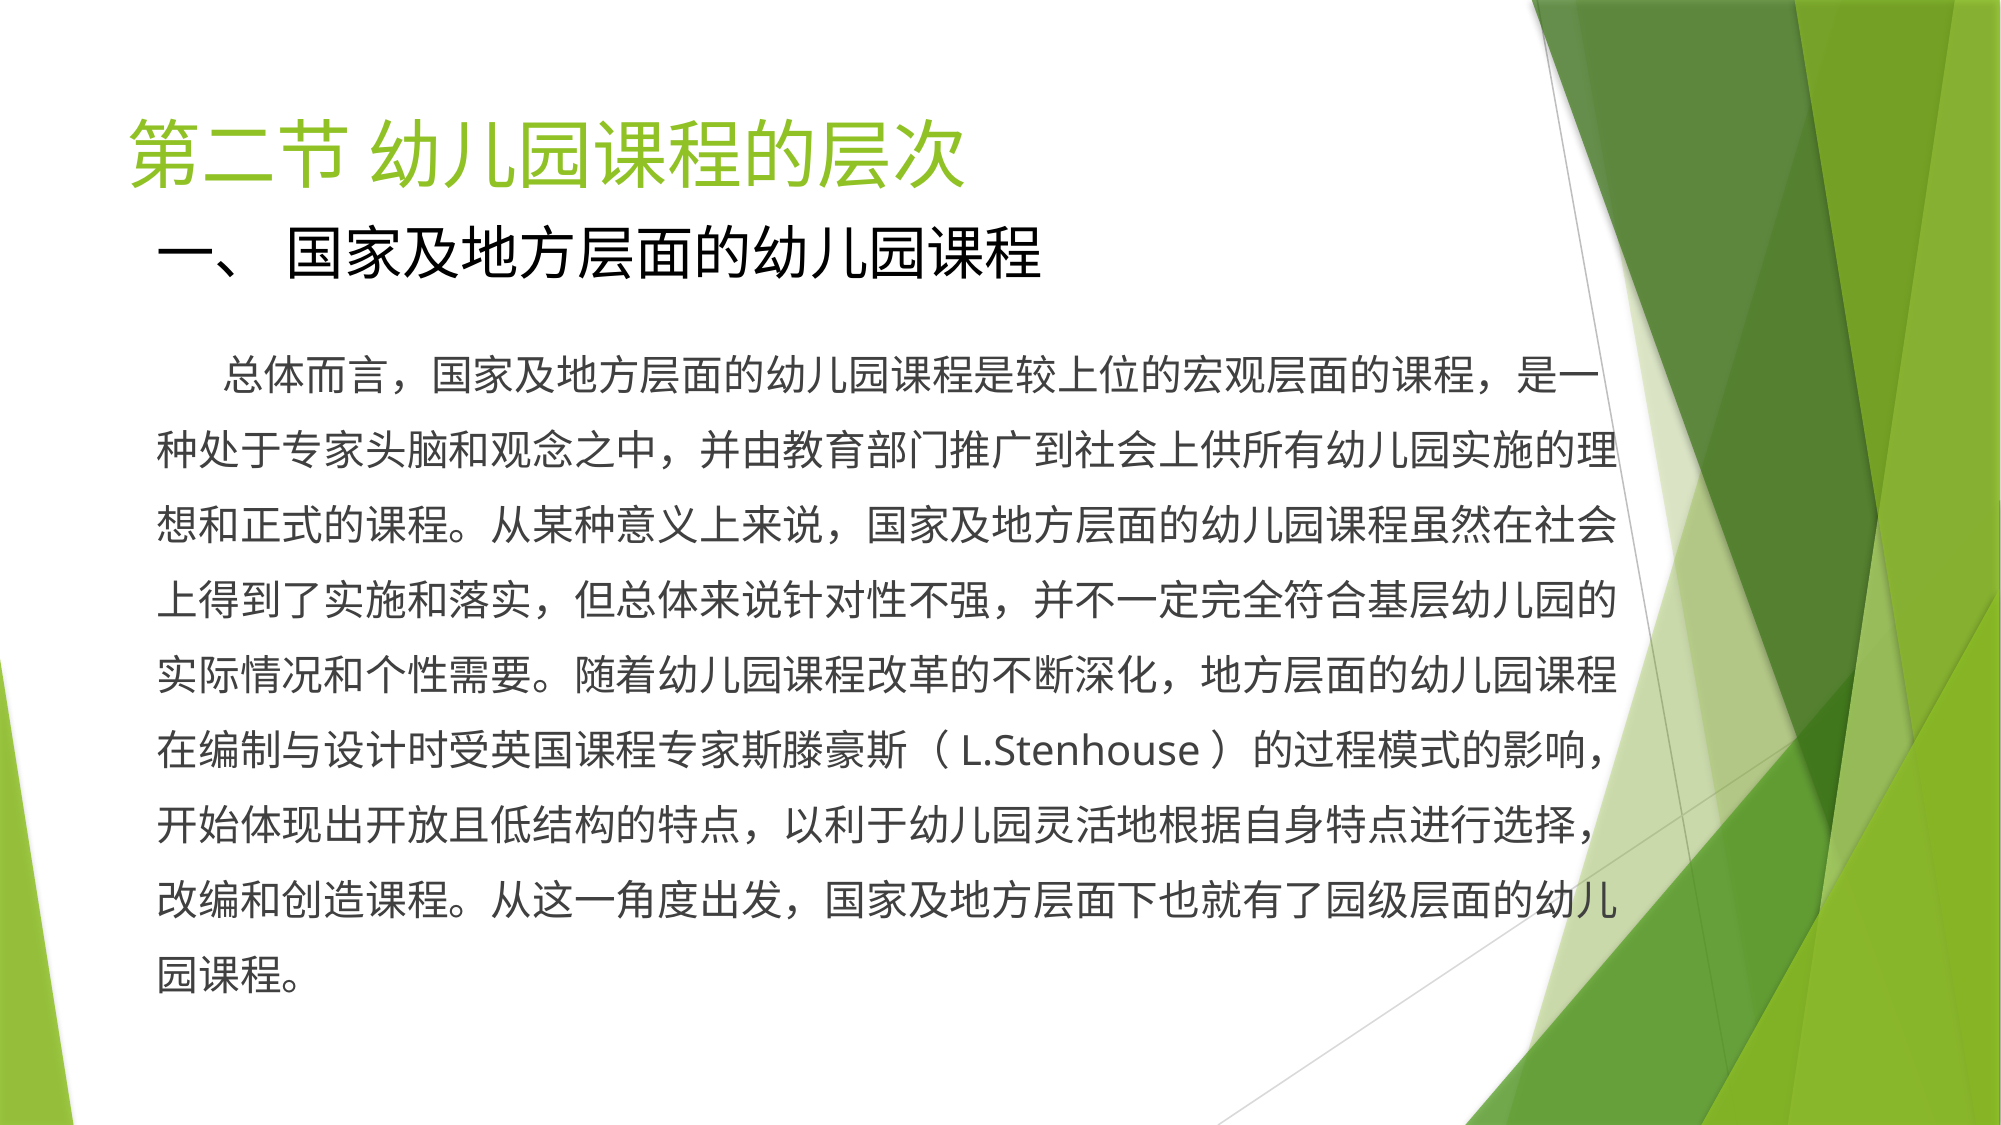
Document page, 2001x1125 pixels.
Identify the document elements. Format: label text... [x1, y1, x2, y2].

title 第二节 幼儿园课程的层次 [111, 99, 1522, 317]
text_box 一、 国家及地方层面的幼儿园课程 [141, 208, 1249, 294]
list 总体而言，国家及地方层面的幼儿园课程是较上位的宏观层面的课程，是一种处于专家头脑和观念之中，并由教育部门推广到社会上供所有幼儿园实施的理想和正式的课程。从某种意义上来说，国家及地方层面的幼儿园课程虽然在社会上得到了实施和落实，但总体来说针对性不强，并不一定完全符合基层幼儿园的实际情况和个性需要。随着幼儿园课程改革的不断深化，地方层面的幼儿园课程在编制与设计时受英国课程专家斯滕豪斯（L.Stenhouse）的过程模式的影响，开始体现出开放且低结构的特点，以利于幼儿园灵活地根据自身特点进行选择，改编和创造课程。从这一角度出发，国家及地方层面下也就有了园级层面的幼儿园课程。 [141, 316, 1645, 1061]
